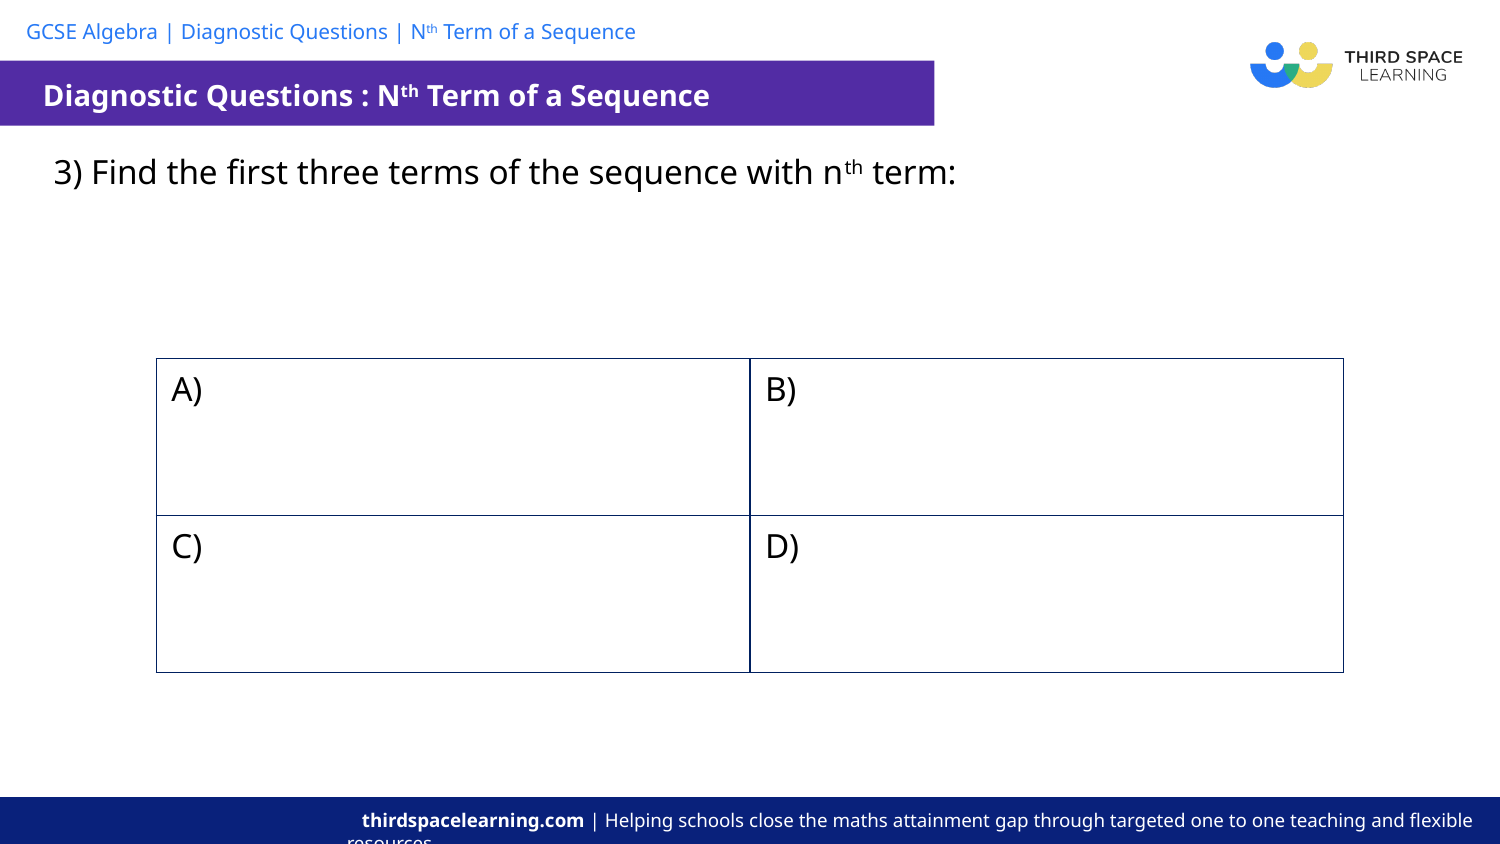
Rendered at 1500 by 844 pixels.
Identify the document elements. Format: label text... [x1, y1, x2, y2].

text_box Diagnostic Questions : Nth Term of a Sequence [27, 61, 849, 127]
picture [1250, 33, 1465, 99]
